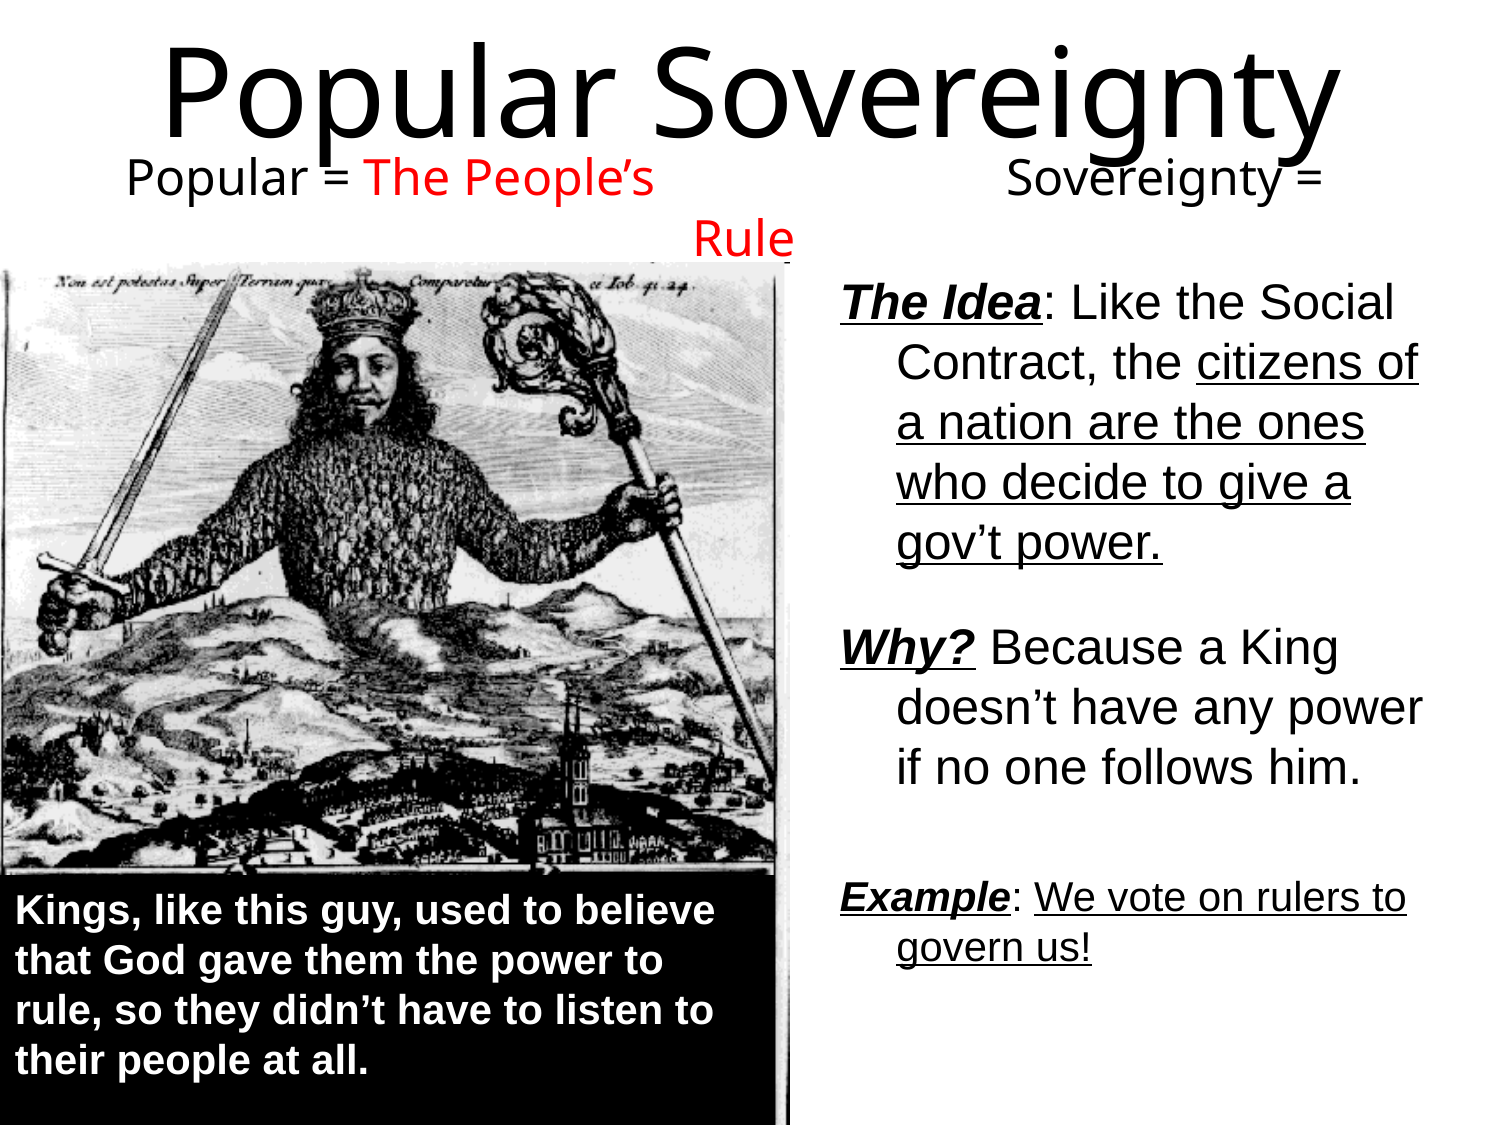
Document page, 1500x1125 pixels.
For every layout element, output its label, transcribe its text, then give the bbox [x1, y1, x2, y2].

text_box The Idea: Like the Social Contract, the citizens of a nation are the ones who decide to give a gov’t power. Why? Because a King doesn’t have any power if no one follows him. [825, 262, 1463, 700]
picture [0, 262, 790, 1125]
text_box Example: We vote on rulers to govern us! [824, 862, 1438, 978]
list Popular = The People’s Sovereignty = Rule [62, 149, 1388, 338]
title Popular Sovereignty [0, 0, 1500, 176]
